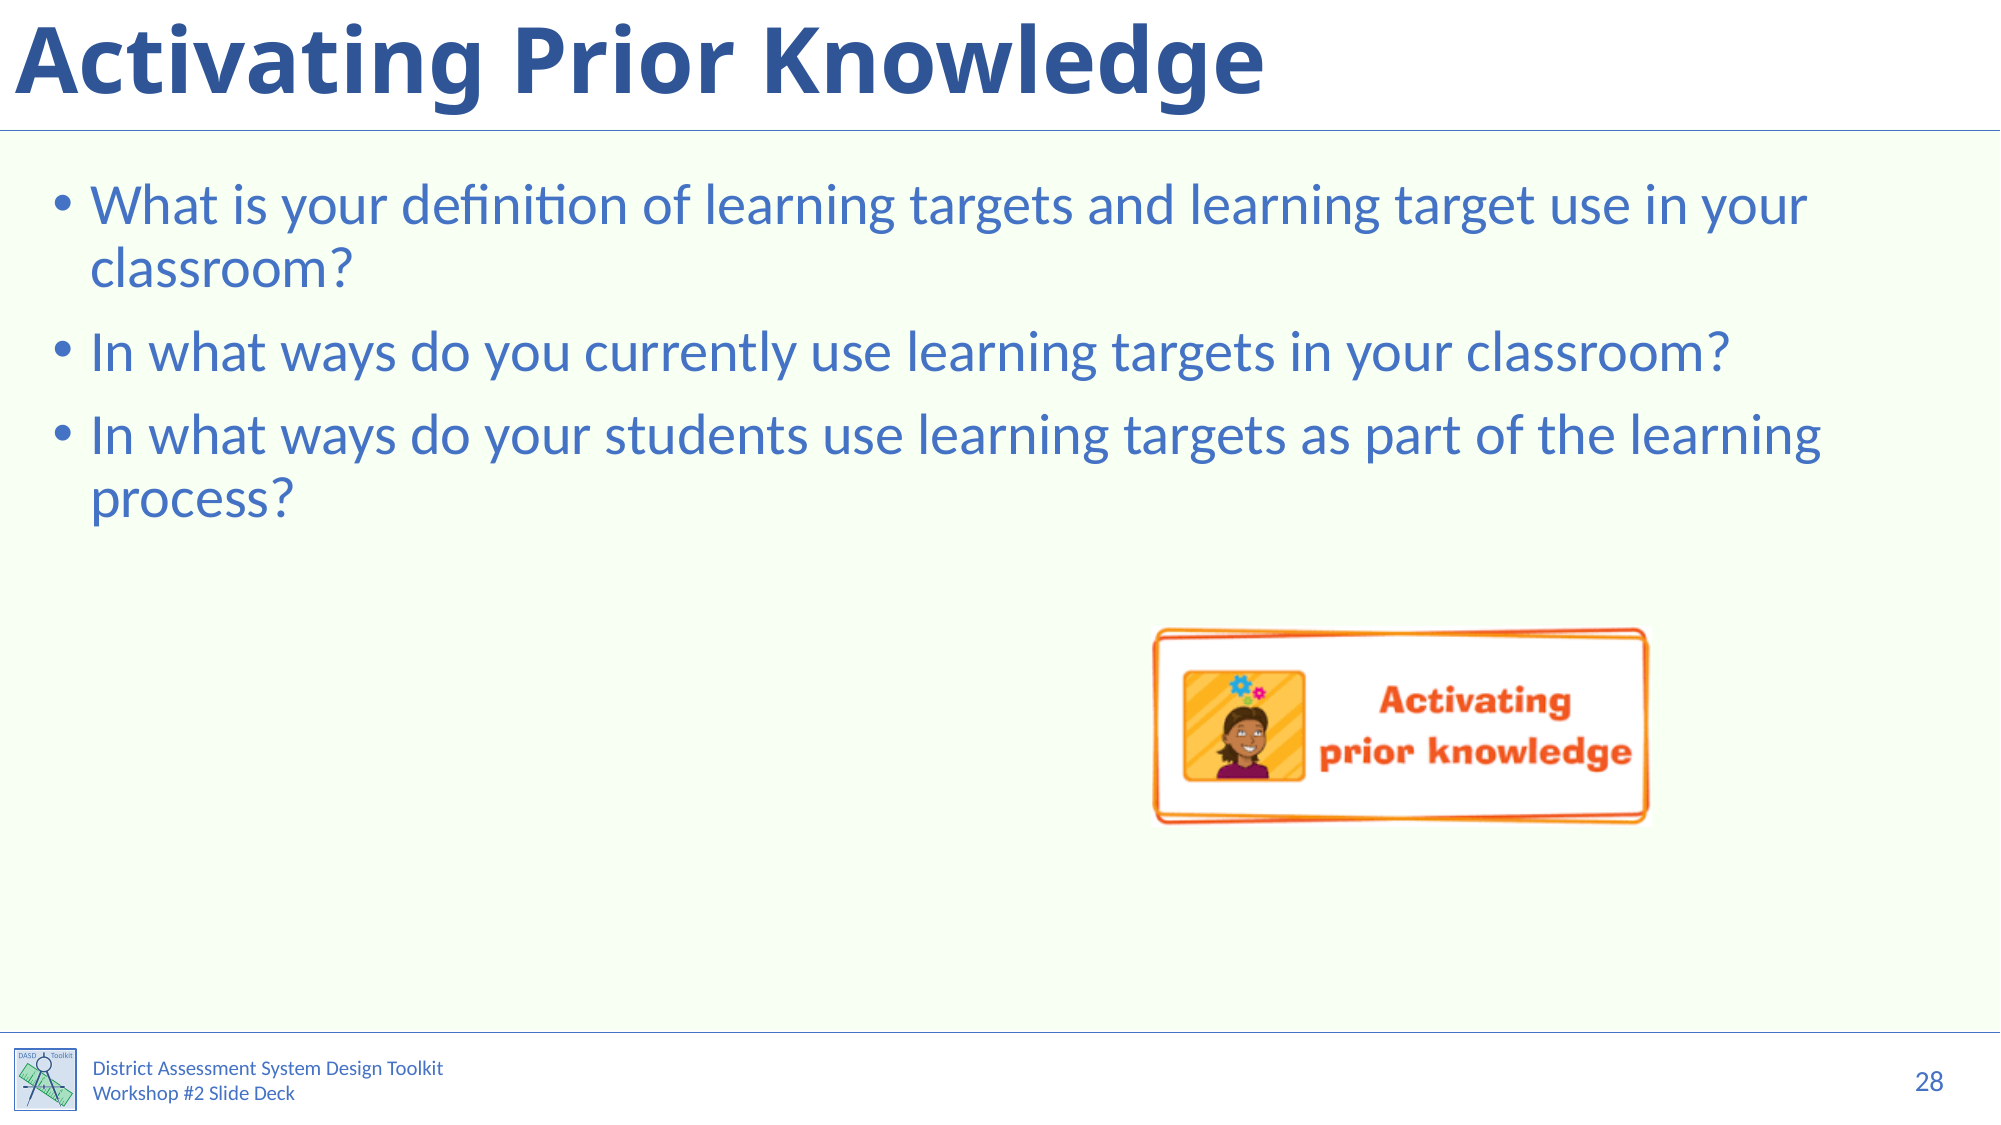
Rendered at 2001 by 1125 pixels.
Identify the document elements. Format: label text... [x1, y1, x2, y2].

picture [1151, 626, 1652, 827]
title Activating Prior Knowledge [0, 0, 2000, 129]
list What is your definition of learning targets and learning target use in your classroom? In what ways do you currently use learning targets in your classroom? In what ways do your students use learning targets as part of the learning process? [37, 166, 1962, 1002]
picture [15, 1050, 75, 1110]
